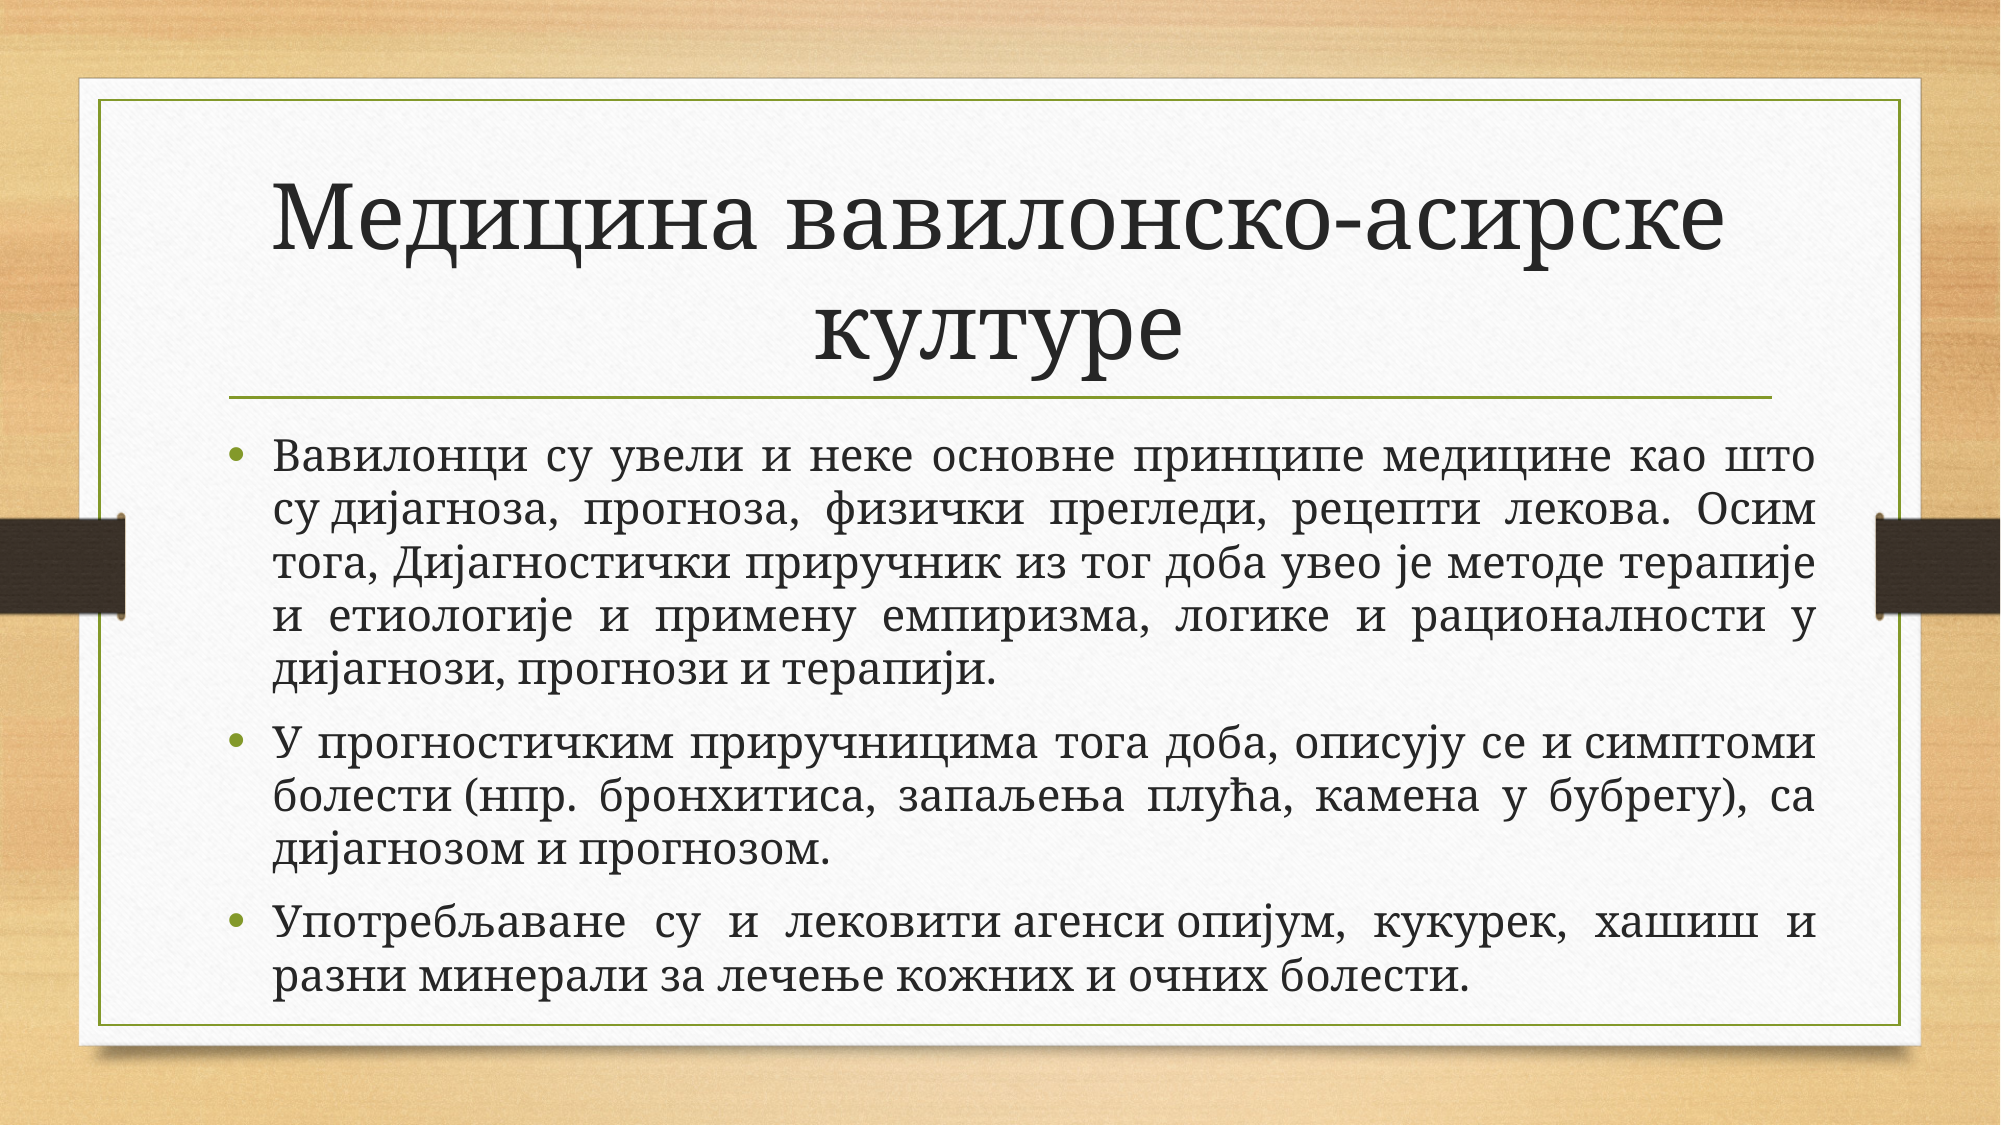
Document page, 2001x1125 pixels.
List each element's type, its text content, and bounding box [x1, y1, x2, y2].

list Вавилонци су увели и неке основне принципе медицине као што су дијагноза, прогноза, физички прегледи, рецепти лекова. Осим тога, Дијагностички приручник из тог доба увео је методе терапије и етиологије и примену емпиризма, логике и рационалности у дијагнози, прогнози и терапији. У прогностичким приручницима тога доба, описују се и симптоми болести (нпр. бронхитиса, запаљења плућа, камена у бубрегу), са дијагнозом и прогнозом. Употребљаване су и лековити агенси опијум, кукурек, хашиш и разни минерали за лечење кожних и очних болести. [212, 419, 1835, 1014]
picture [0, 0, 2001, 1125]
title Медицина вавилонско-асирске културе [212, 161, 1788, 375]
